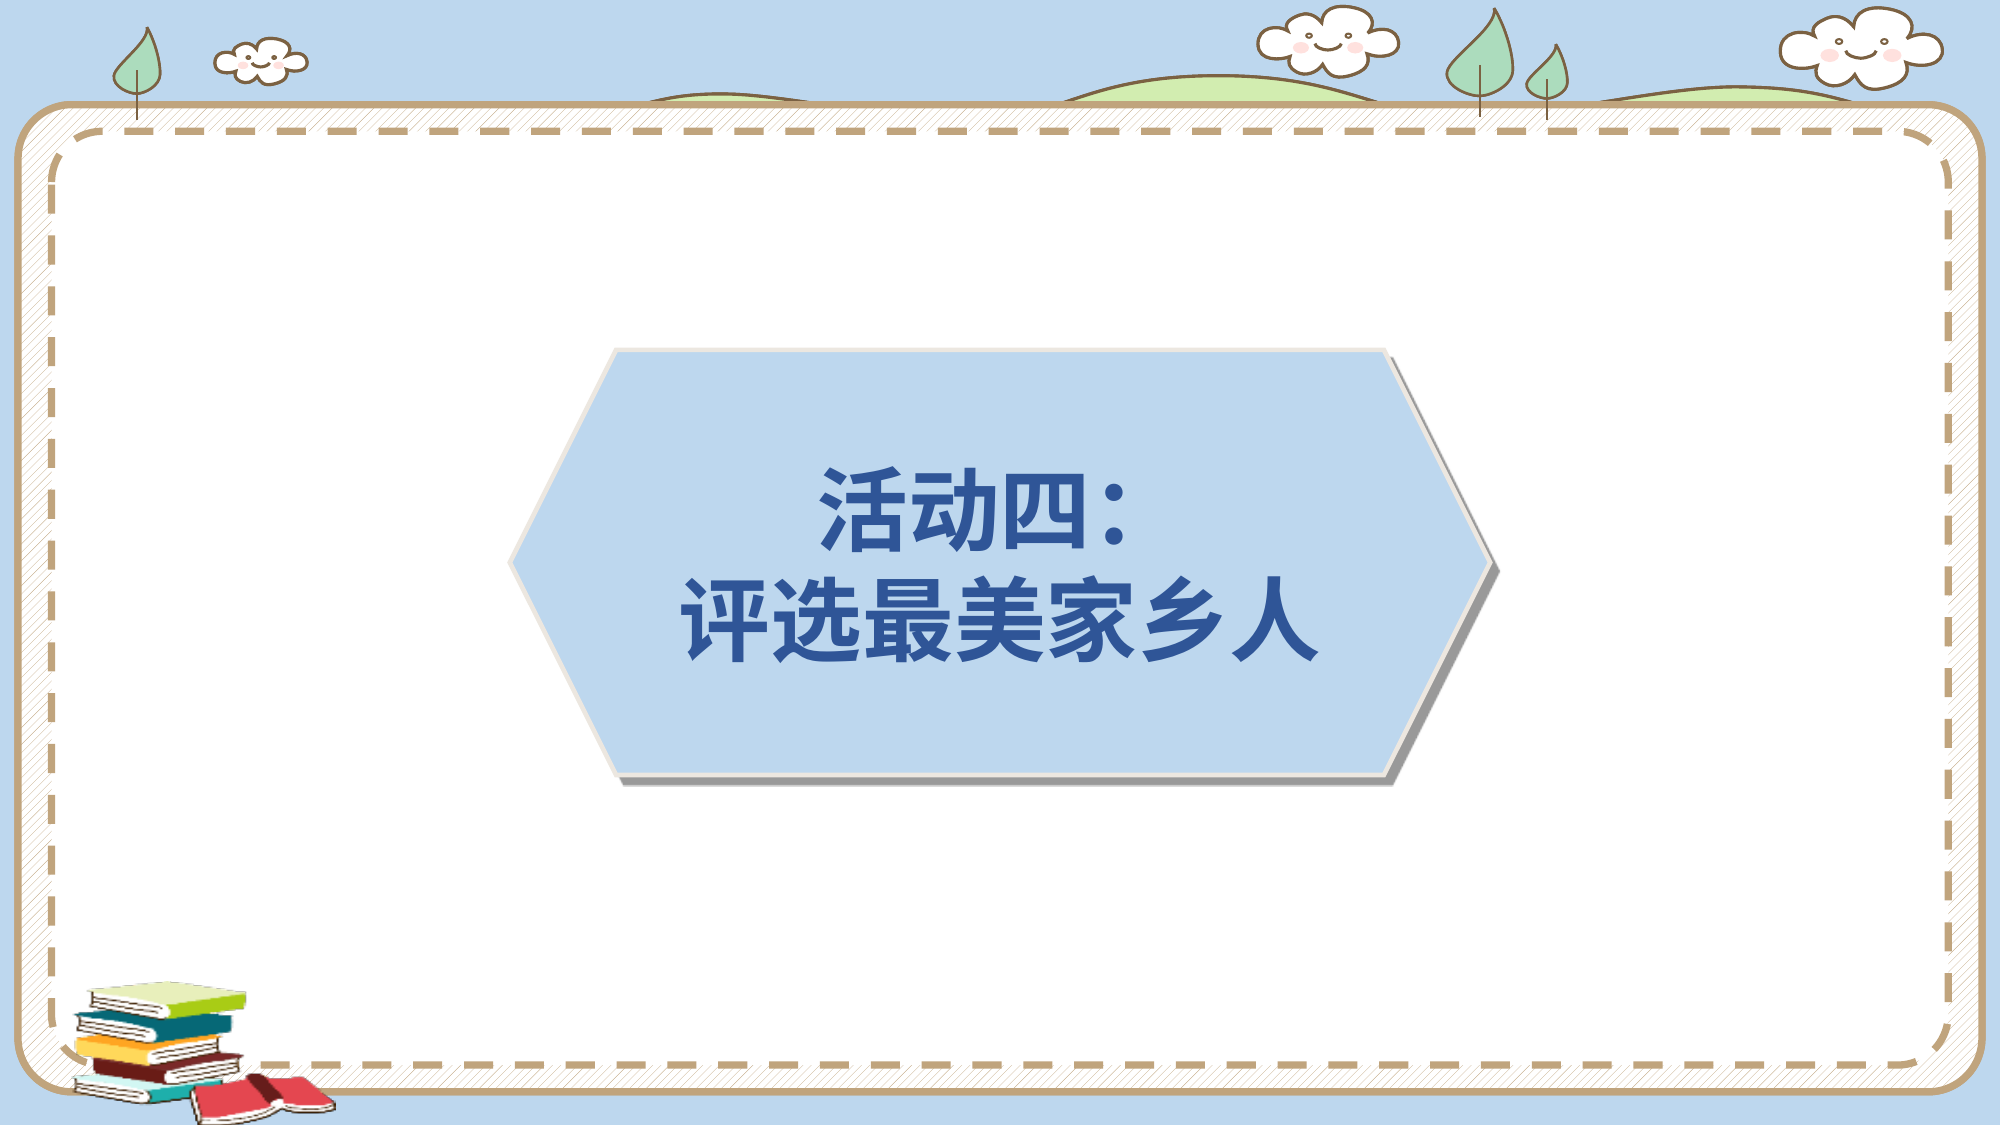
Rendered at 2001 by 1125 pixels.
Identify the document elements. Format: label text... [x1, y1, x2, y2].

text_box 活动四： 评选最美家乡人 [508, 348, 1492, 777]
picture [71, 981, 336, 1125]
